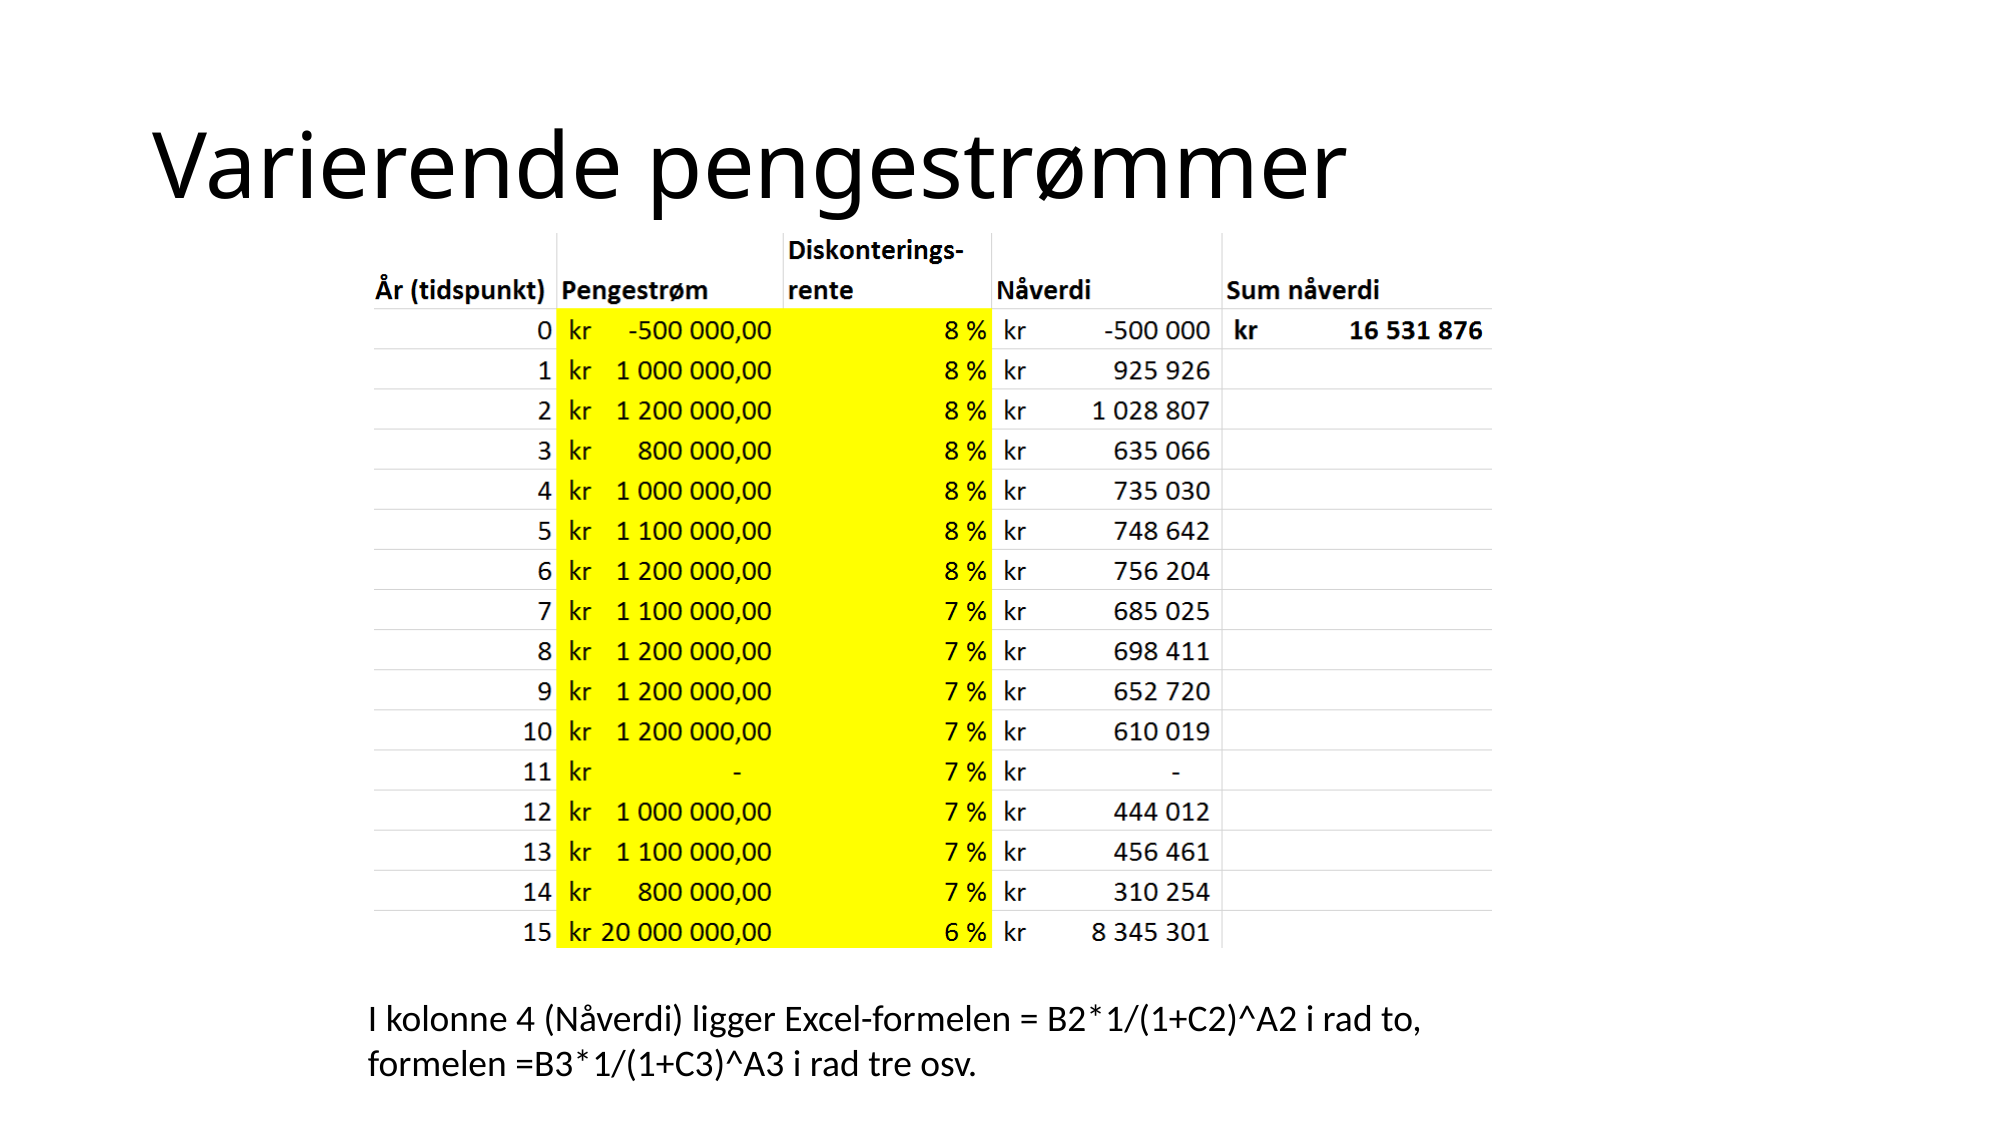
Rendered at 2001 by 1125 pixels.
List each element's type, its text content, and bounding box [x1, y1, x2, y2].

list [374, 234, 1492, 948]
title Varierende pengestrømmer [137, 59, 1863, 278]
text_box I kolonne 4 (Nåverdi) ligger Excel-formelen = B2*1/(1+C2)^A2 i rad to, formelen =B3*1/(1+C3)^A3 i rad tre osv. [353, 986, 1559, 1091]
